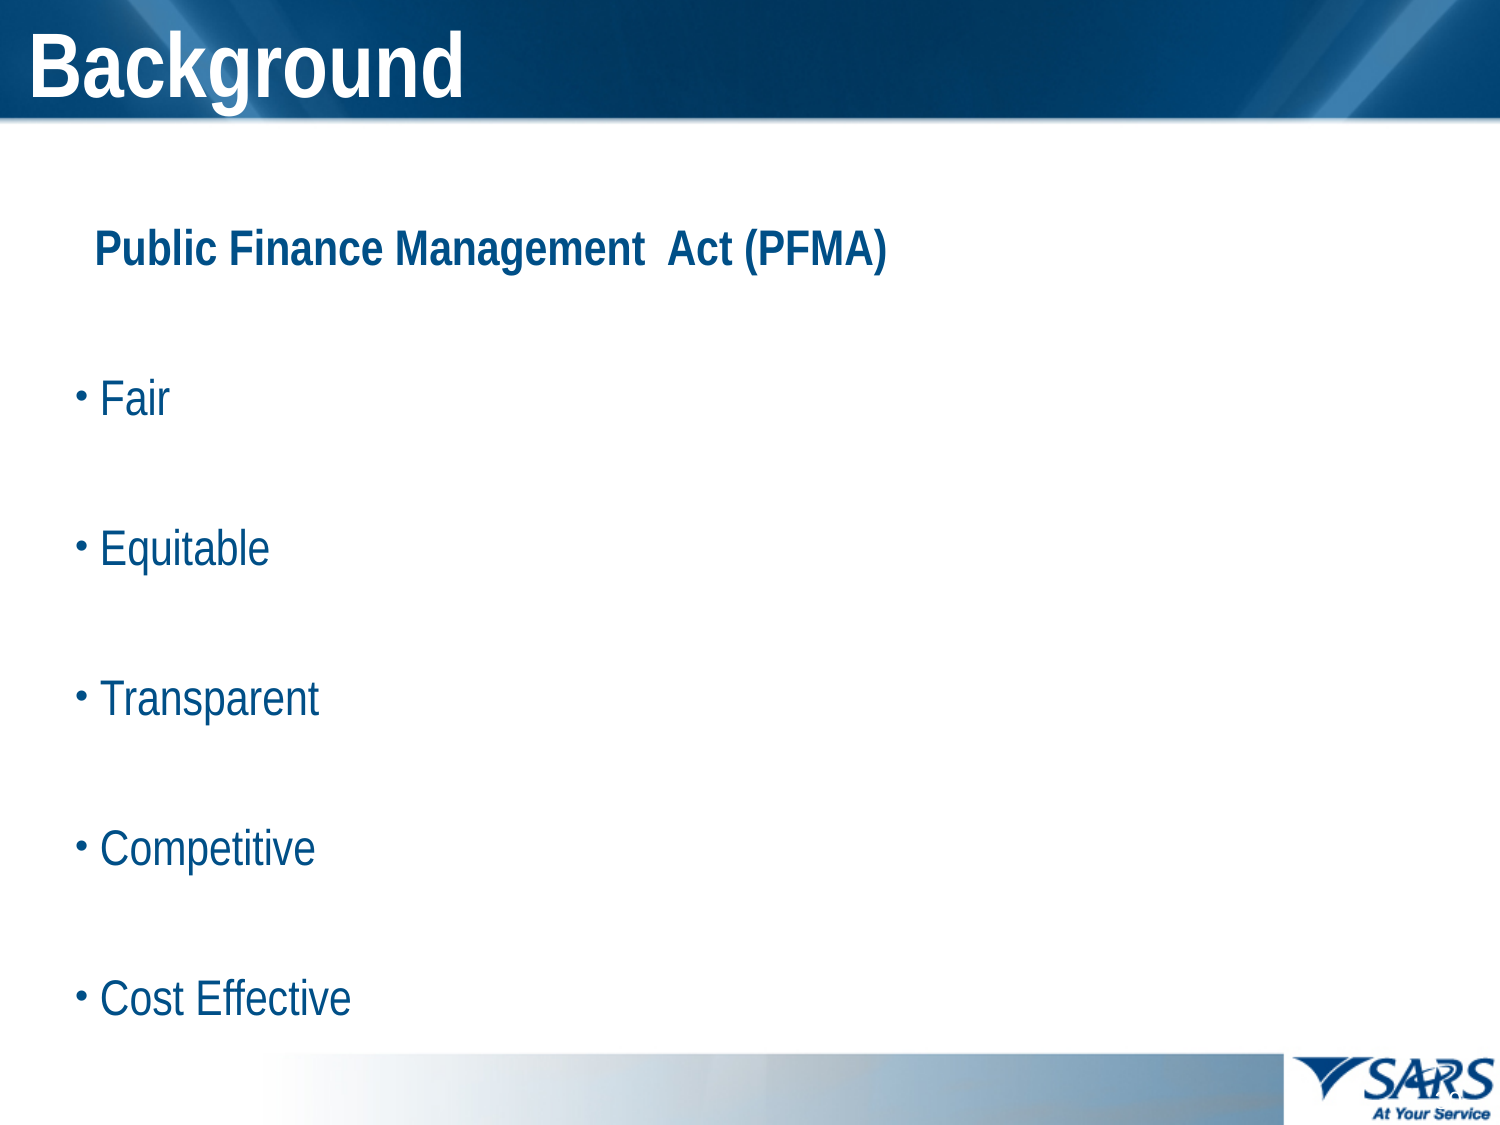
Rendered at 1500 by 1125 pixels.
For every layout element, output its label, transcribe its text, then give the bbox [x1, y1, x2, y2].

list Public Finance Management Act (PFMA) Fair Equitable Transparent Competitive Cost Effective [2, 125, 1500, 1071]
slide_number 30 [1320, 1084, 1463, 1115]
title Background [27, 12, 1500, 125]
picture [0, 0, 1500, 1125]
